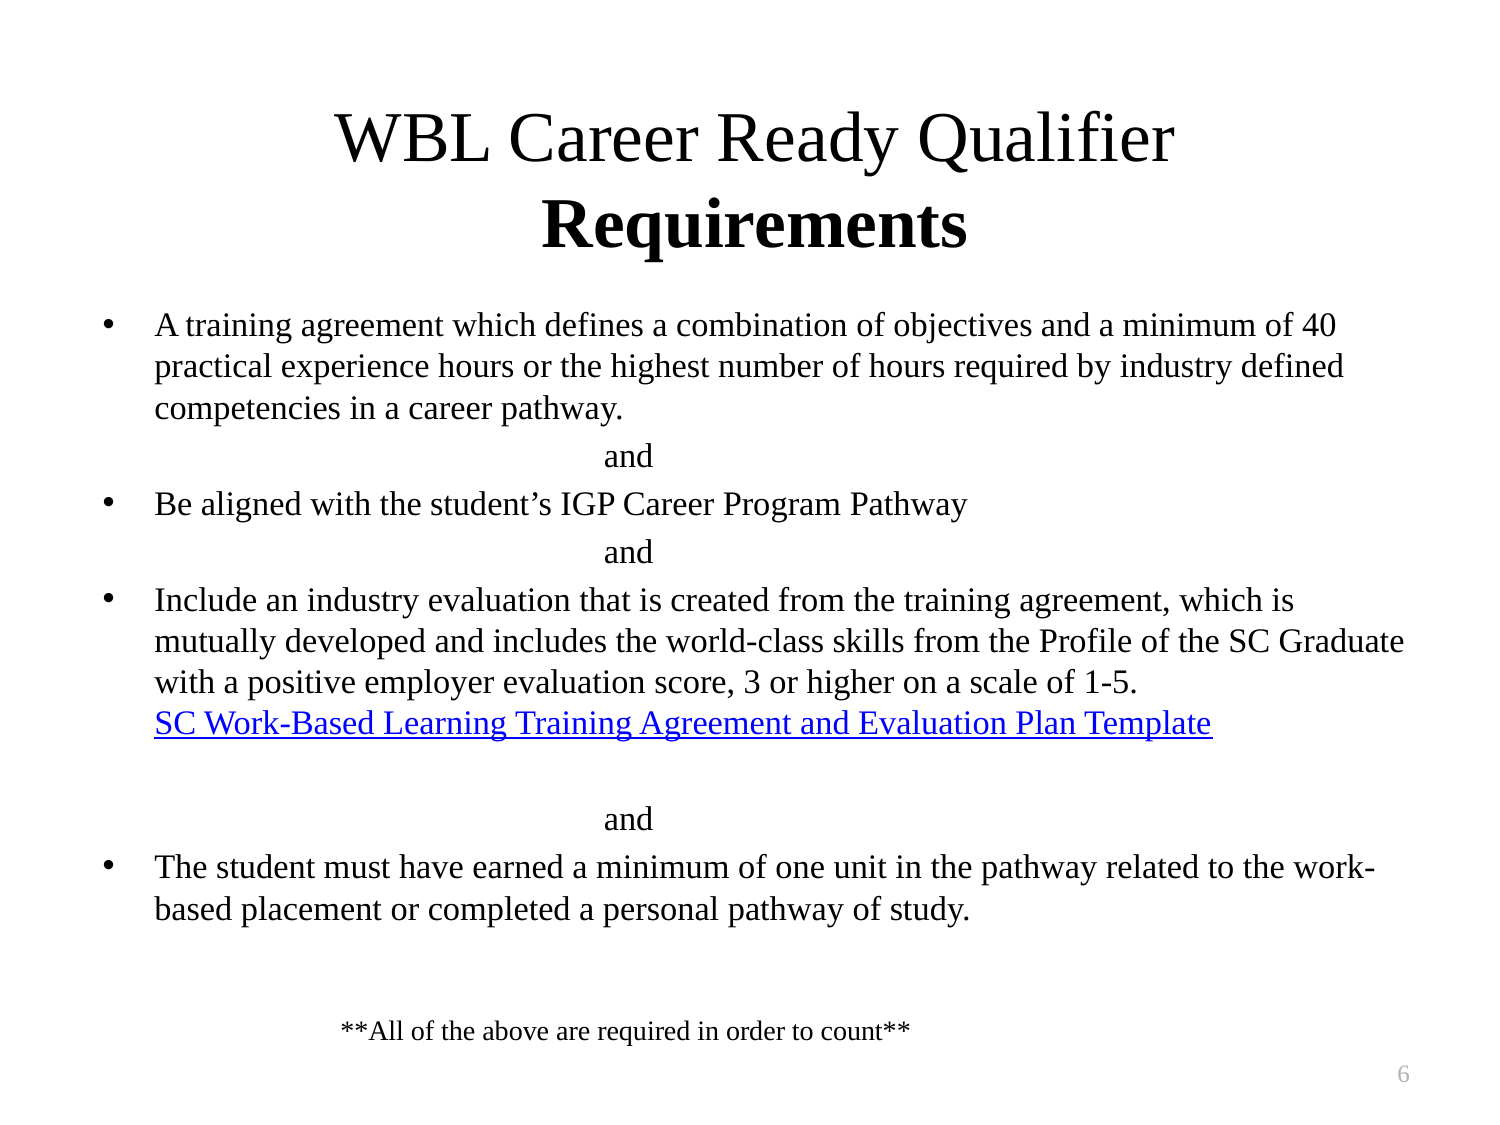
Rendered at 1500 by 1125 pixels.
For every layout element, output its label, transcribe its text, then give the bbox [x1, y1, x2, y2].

list A training agreement which defines a combination of objectives and a minimum of 40 practical experience hours or the highest number of hours required by industry defined competencies in a career pathway. and Be aligned with the student’s IGP Career Program Pathway and Include an industry evaluation that is created from the training agreement, which is mutually developed and includes the world-class skills from the Profile of the SC Graduate with a positive employer evaluation score, 3 or higher on a scale of 1-5. SC Work-Based Learning Training Agreement and Evaluation Plan Template and The student must have earned a minimum of one unit in the pathway related to the work-based placement or completed a personal pathway of study. **All of the above are required in order to count** [87, 295, 1438, 1075]
title WBL Career Ready Qualifier Requirements [80, 81, 1431, 270]
slide_number 6 [1074, 1042, 1425, 1103]
